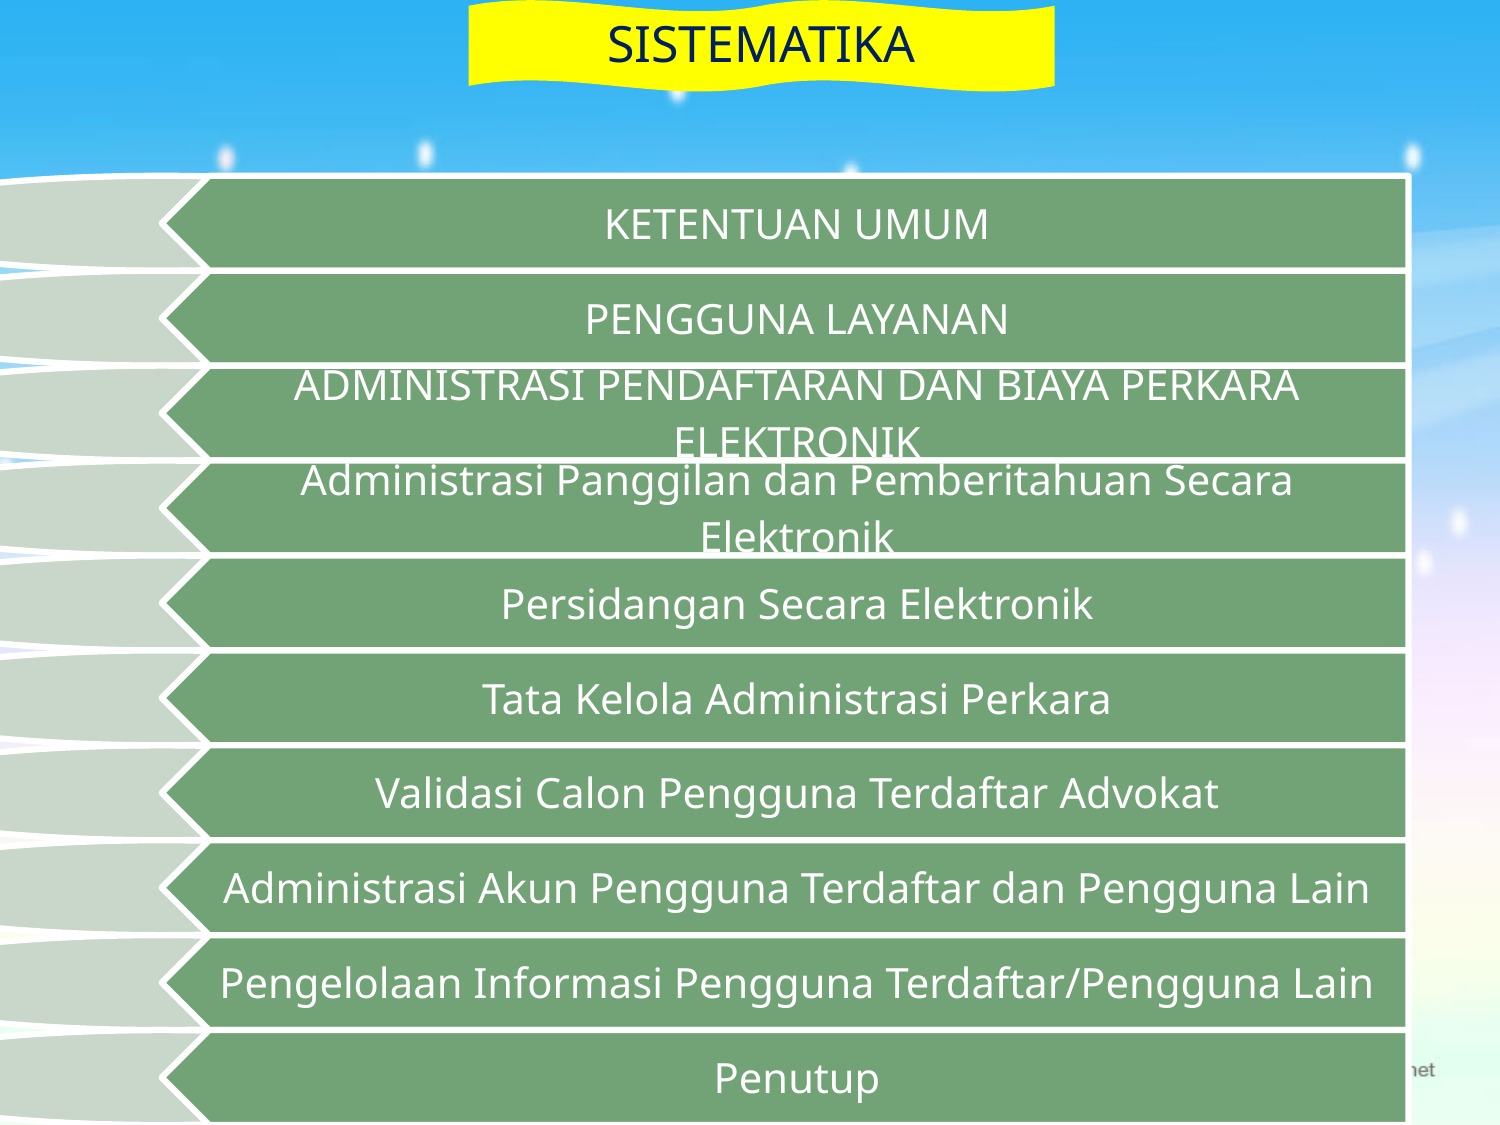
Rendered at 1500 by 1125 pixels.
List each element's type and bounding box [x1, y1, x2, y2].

text_box [0, 175, 1500, 1125]
picture [0, 0, 1500, 175]
